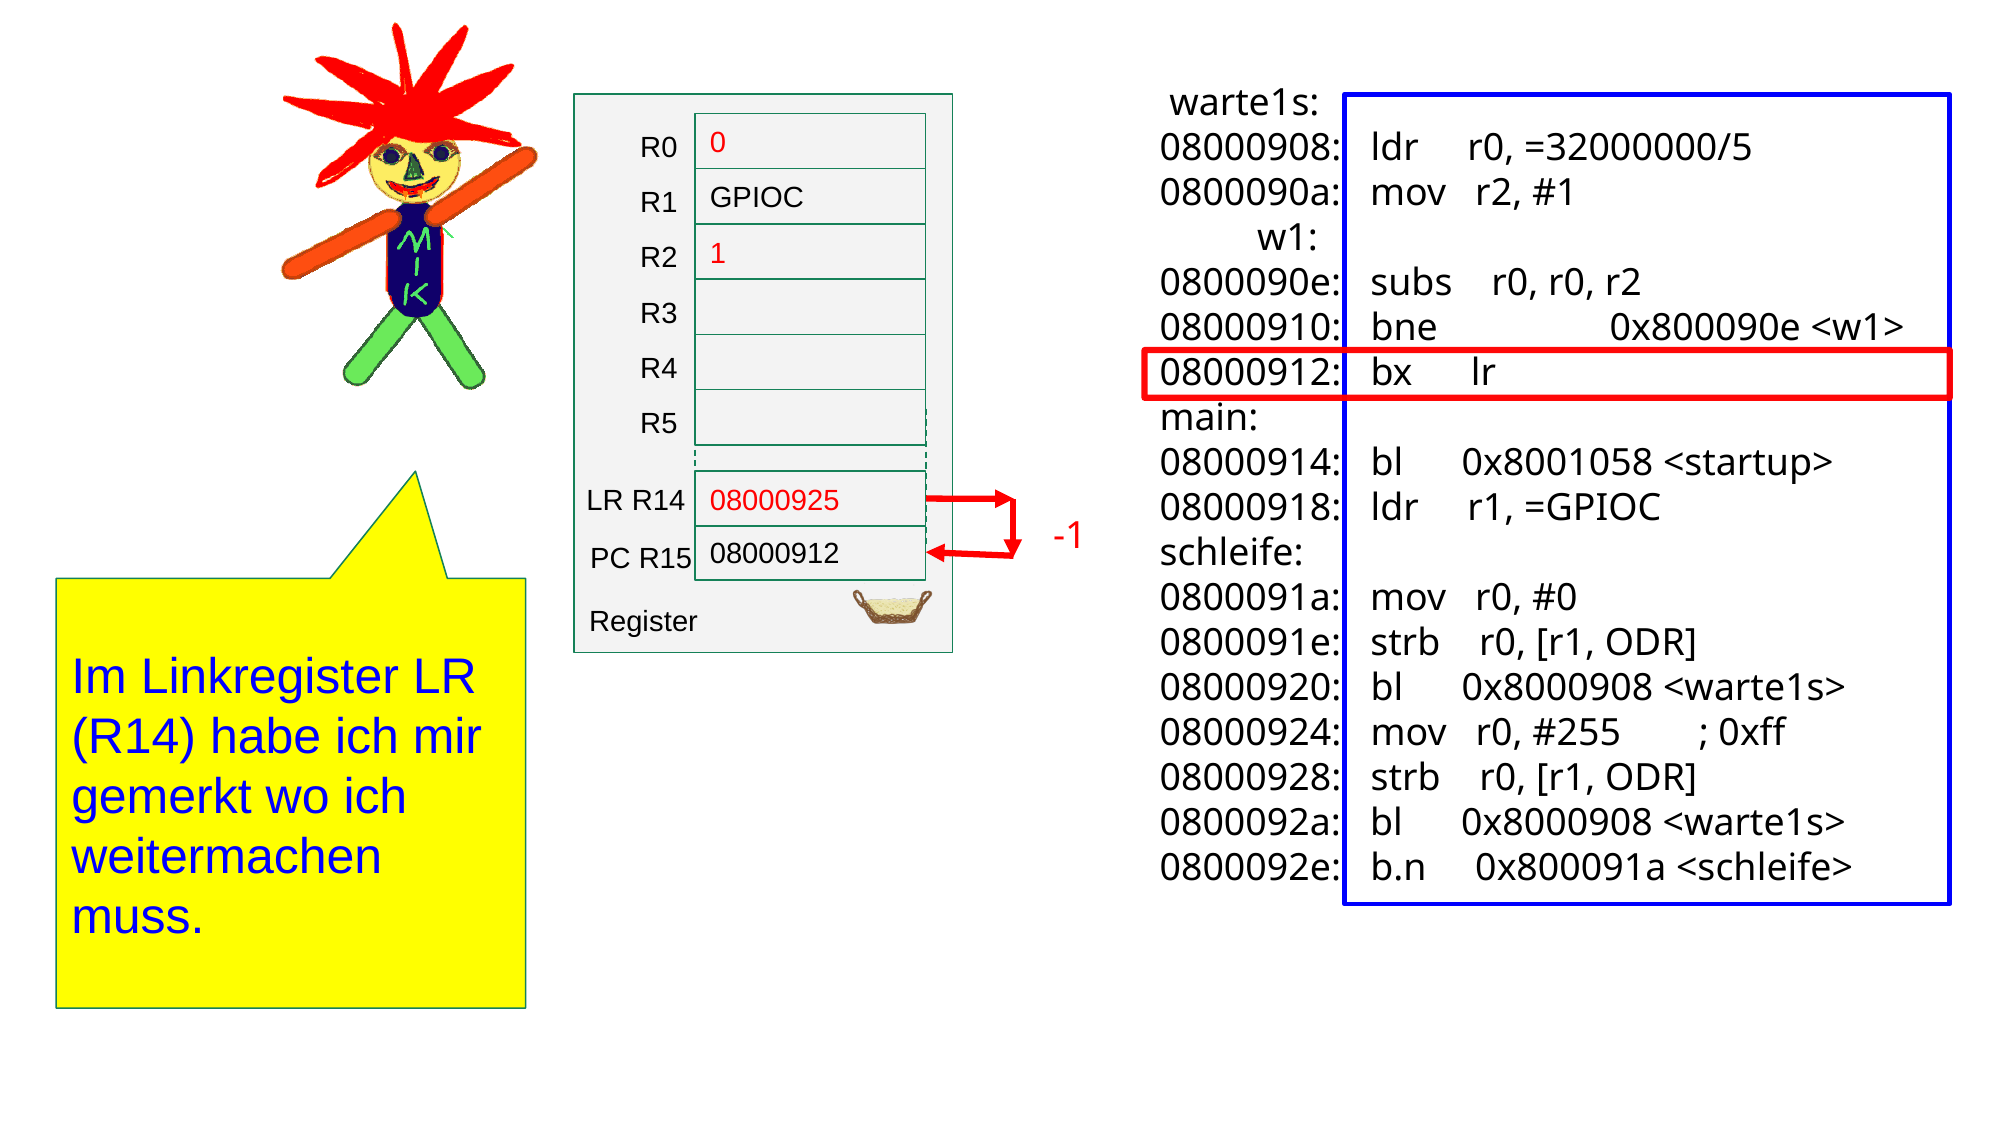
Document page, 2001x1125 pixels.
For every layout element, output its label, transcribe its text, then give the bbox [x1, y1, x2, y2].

text_box Im Linkregister LR (R14) habe ich mir gemerkt wo ich weitermachen muss. [56, 471, 526, 1009]
text_box [1344, 94, 1950, 350]
text_box warte1s: 08000908: ldr r0, =32000000/5 0800090a: mov r2, #1 w1: 0800090e: subs r0, r0, r2 08000910: bne 0x800090e <w1> 08000912: bx lr main: 08000914: bl 0x8001058 <startup> 08000918: ldr r1, =GPIOC schleife: 0800091a: mov r0, #0 0800091e: strb r0, [r1, ODR] 08000920: bl 0x8000908 <warte1s> 08000924: mov r0, #255 ; 0xff 08000928: strb r0, [r1, ODR] 0800092a: bl 0x8000908 <warte1s> 0800092e: b.n 0x800091a <schleife> [1144, 70, 1950, 350]
text_box -1 [1038, 495, 1127, 555]
text_box [1344, 398, 1950, 904]
text_box warte1s: 08000908: ldr r0, =32000000/5 0800090a: mov r2, #1 w1: 0800090e: subs r0, r0, r2 08000910: bne 0x800090e <w1> 08000912: bx lr main: 08000914: bl 0x8001058 <startup> 08000918: ldr r1, =GPIOC schleife: 0800091a: mov r0, #0 0800091e: strb r0, [r1, ODR] 08000920: bl 0x8000908 <warte1s> 08000924: mov r0, #255 ; 0xff 08000928: strb r0, [r1, ODR] 0800092a: bl 0x8000908 <warte1s> 0800092e: b.n 0x800091a <schleife> [1144, 398, 1344, 904]
text_box [1144, 350, 1950, 398]
picture [254, 13, 554, 399]
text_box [925, 551, 1014, 556]
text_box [573, 93, 953, 653]
